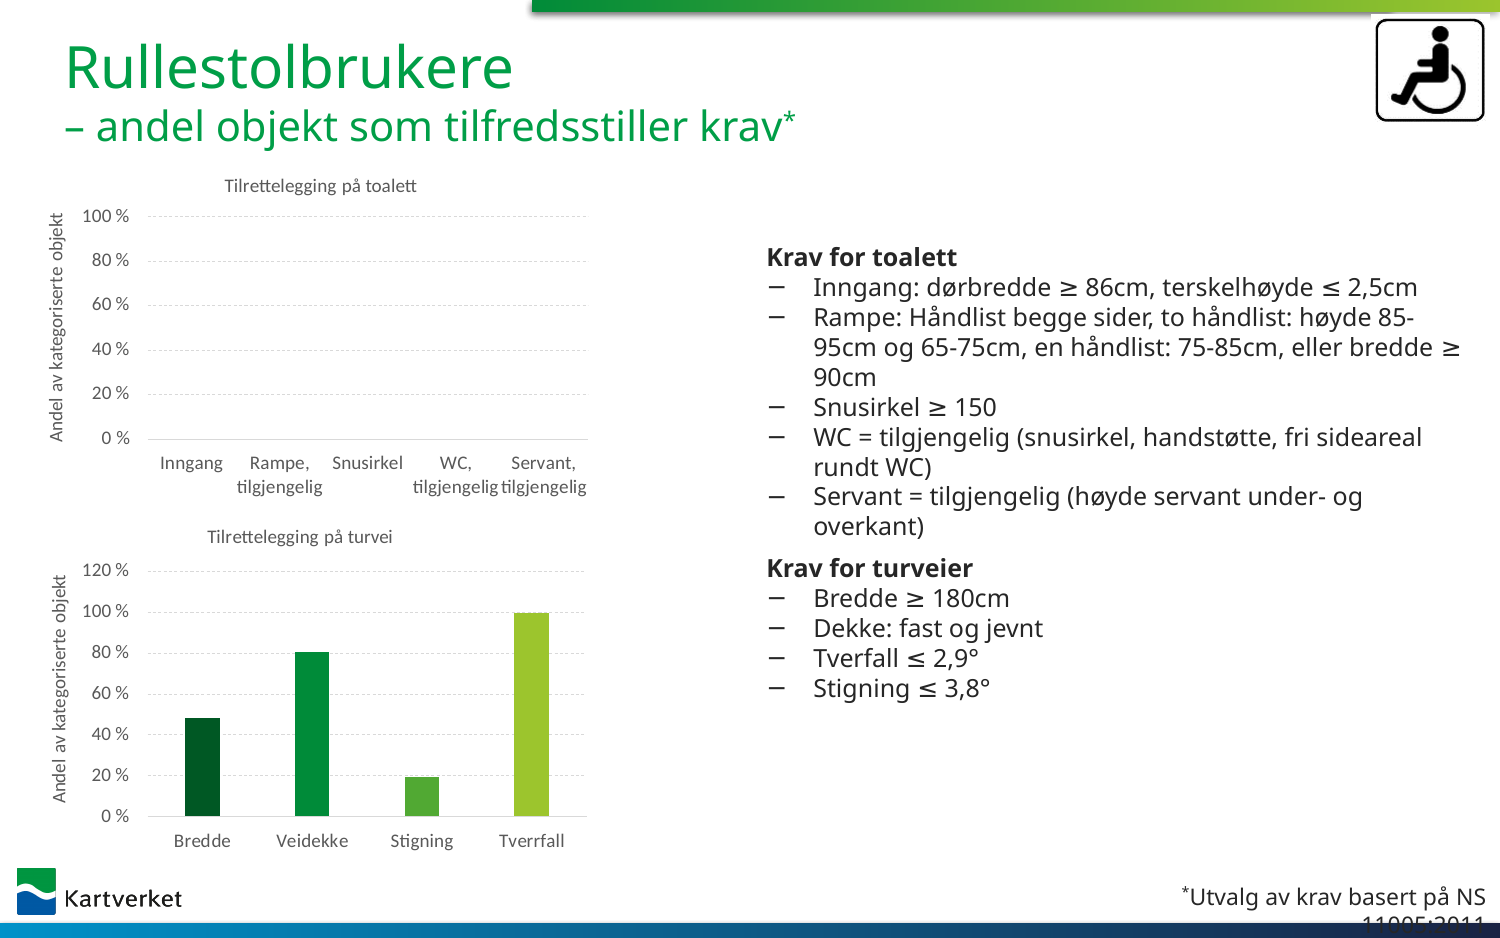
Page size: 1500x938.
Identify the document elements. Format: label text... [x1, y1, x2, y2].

picture [41, 166, 599, 505]
text_box Krav for toalett Inngang: dørbredde ≥ 86cm, terskelhøyde ≤ 2,5cm Rampe: Håndlist begge sider, to håndlist: høyde 85-95cm og 65-75cm, en håndlist: 75-85cm, eller bredde ≥ 90cm Snusirkel ≥ 150 WC = tilgjengelig (snusirkel, handstøtte, fri sideareal rundt WC) Servant = tilgjengelig (høyde servant under- og overkant) [751, 234, 1483, 545]
picture [1371, 13, 1491, 127]
text_box Krav for turveier Bredde ≥ 180cm Dekke: fast og jevnt Tverfall ≤ 2,9° Stigning ≤ 3,8° [751, 545, 1483, 710]
picture [41, 520, 598, 859]
text_box Rullestolbrukere – andel objekt som tilfredsstiller krav* [49, 14, 1431, 158]
text_box *Utvalg av krav basert på NS 11005:2011 [1068, 873, 1500, 938]
